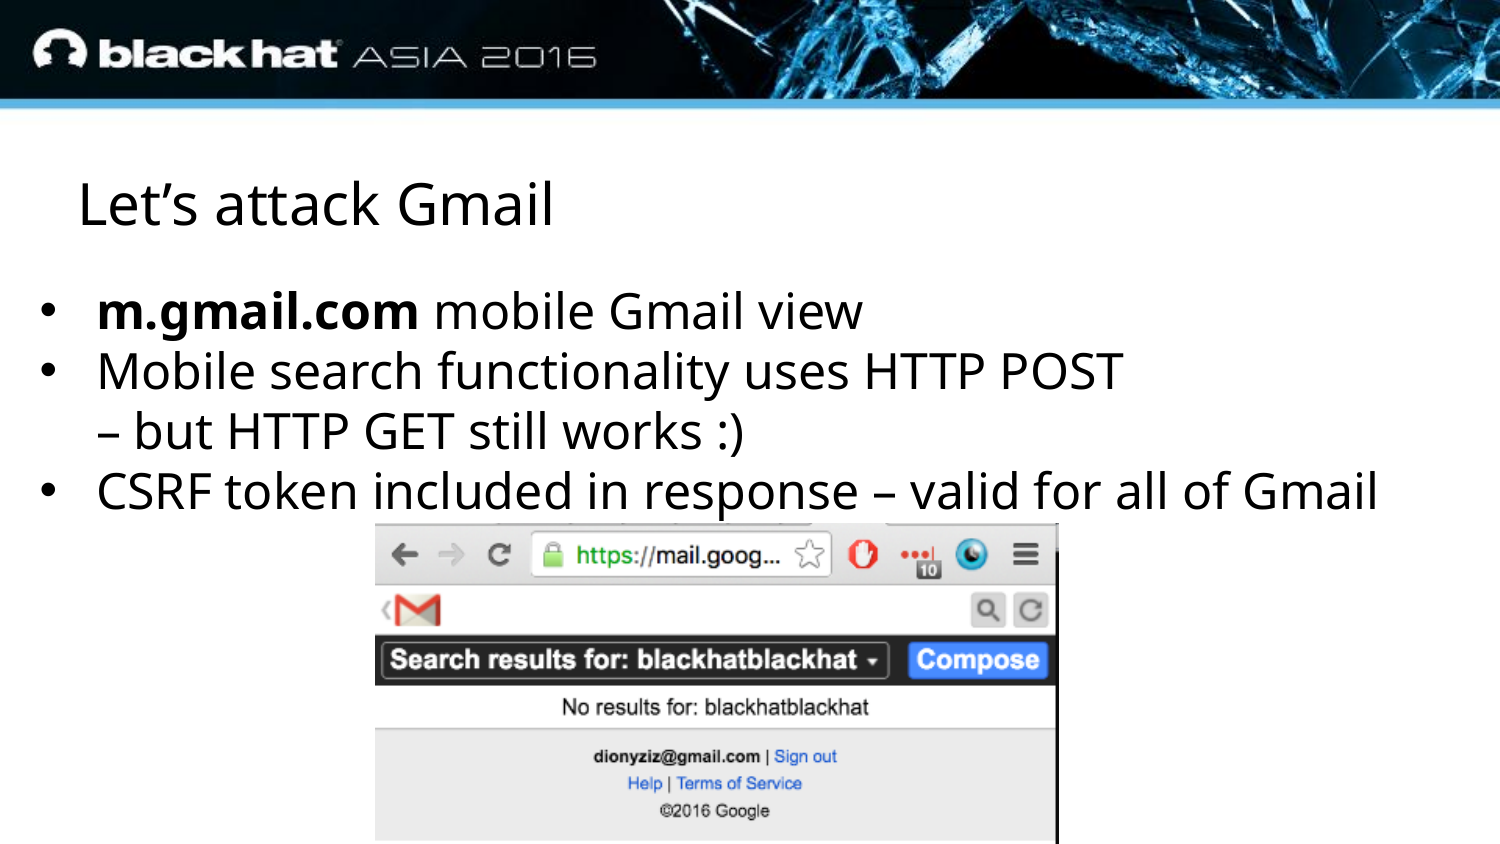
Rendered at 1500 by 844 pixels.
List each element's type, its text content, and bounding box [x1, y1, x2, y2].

text_box Let’s attack Gmail [62, 159, 1438, 245]
text_box m.gmail.com mobile Gmail view Mobile search functionality uses HTTP POST – but HTTP GET still works :) CSRF token included in response – valid for all of Gmail [24, 271, 1450, 527]
picture [0, 0, 1500, 844]
